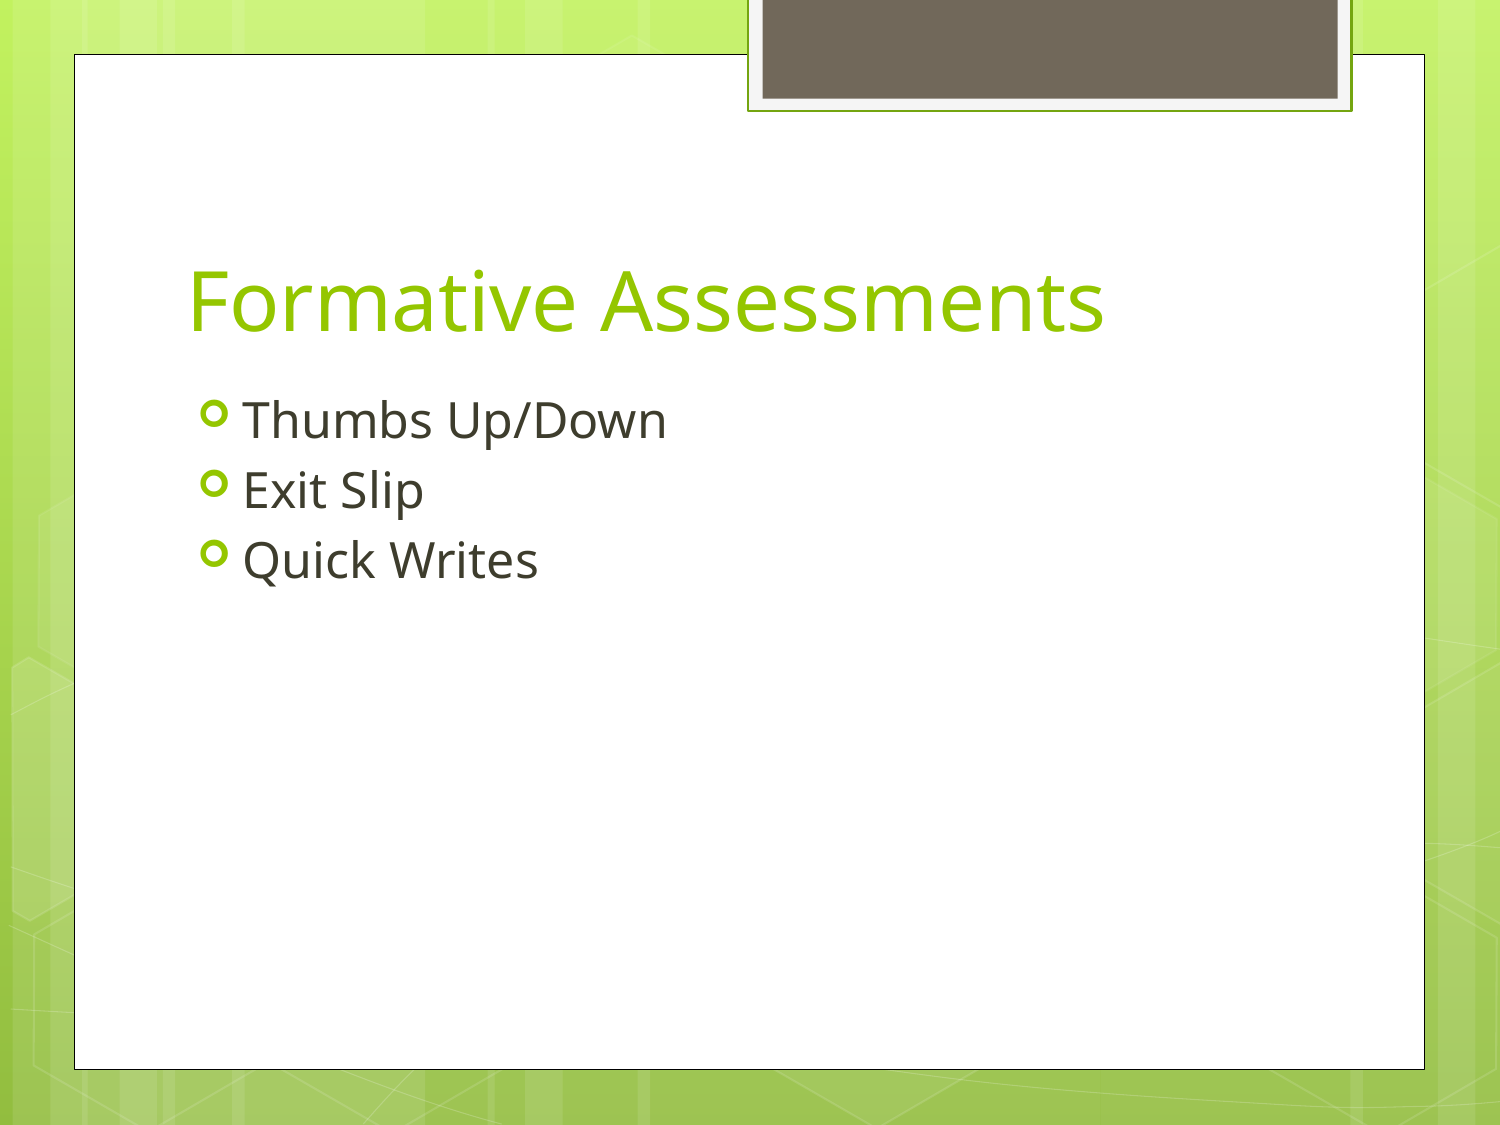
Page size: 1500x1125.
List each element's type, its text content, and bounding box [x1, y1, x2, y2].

title Formative Assessments [171, 168, 1324, 357]
list Thumbs Up/Down Exit Slip Quick Writes [171, 381, 1283, 957]
